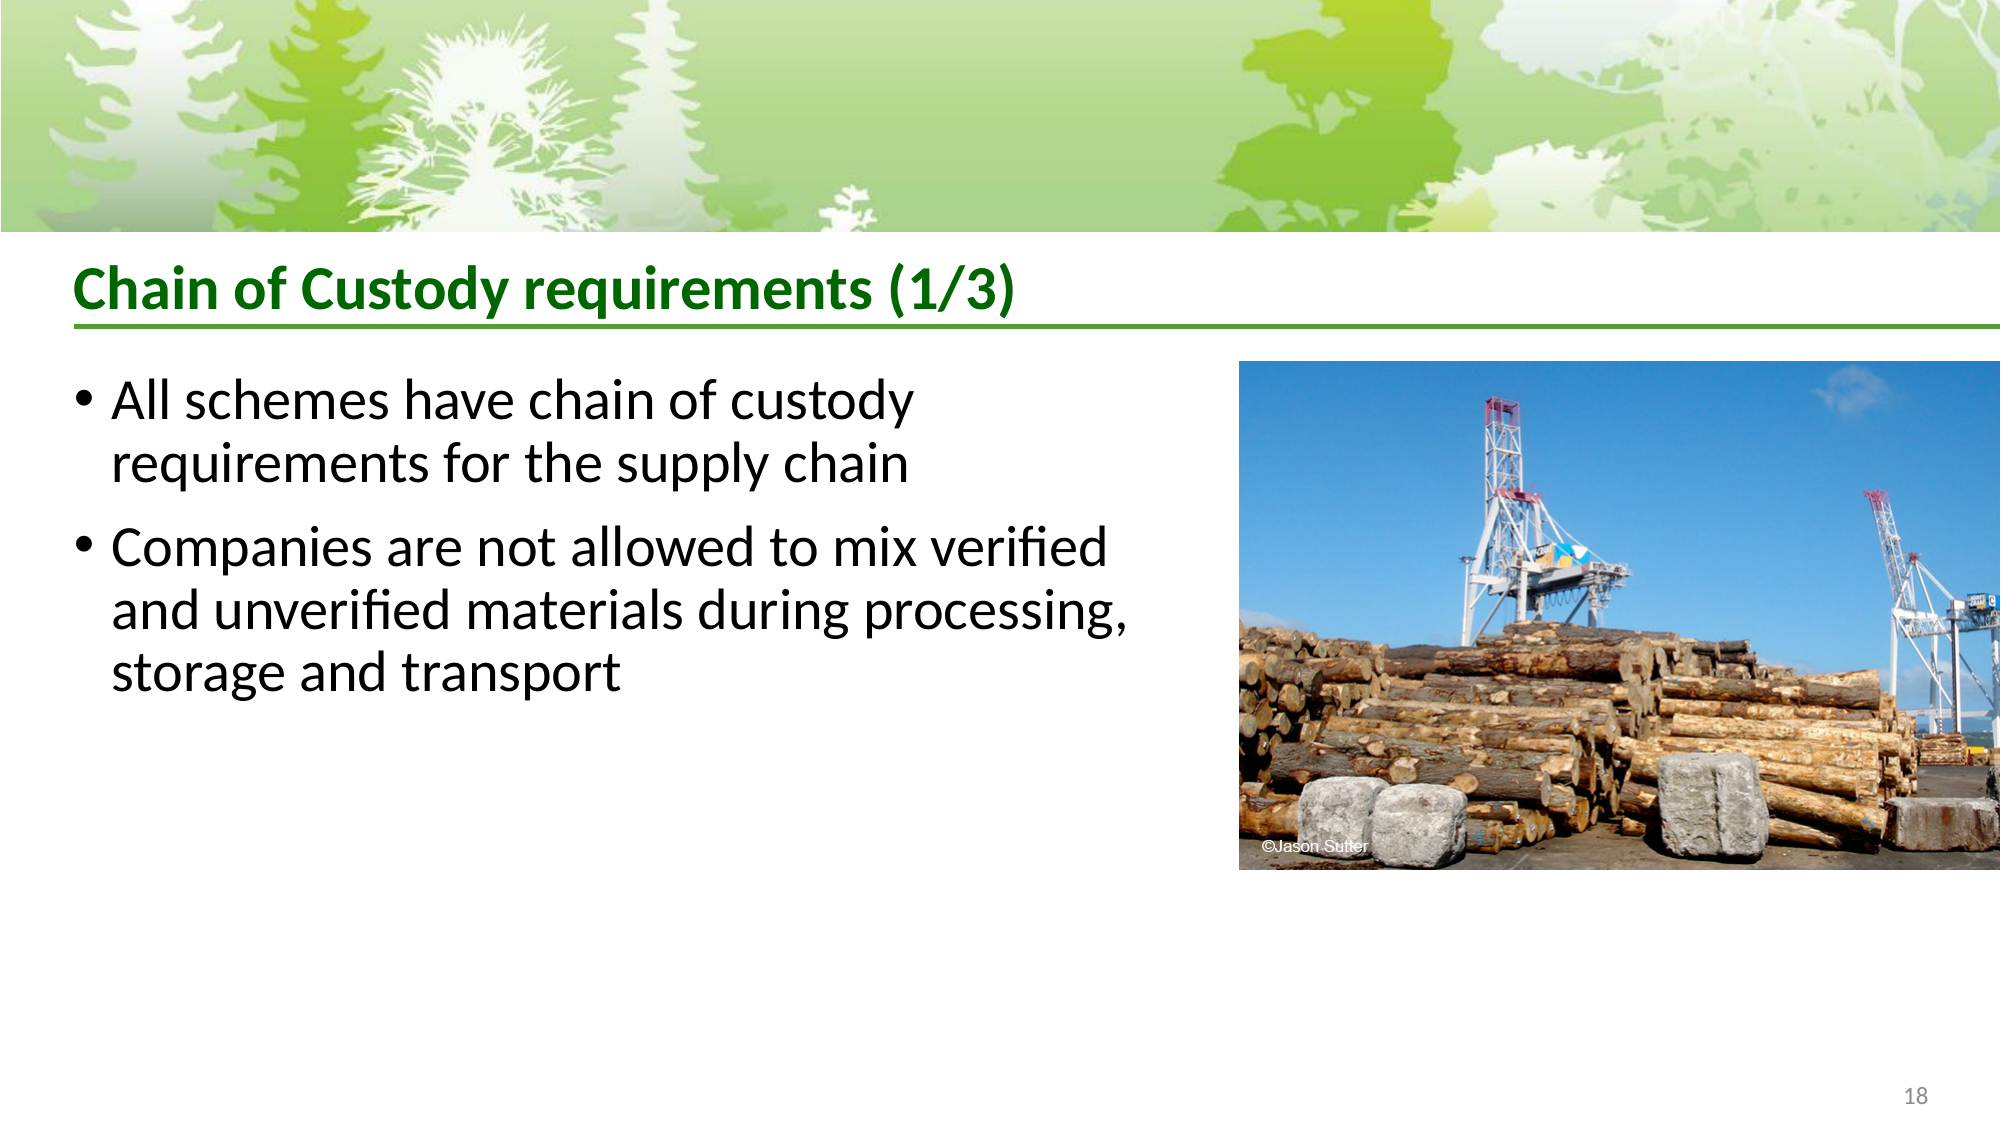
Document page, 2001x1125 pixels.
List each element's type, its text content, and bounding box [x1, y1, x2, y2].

picture [1239, 361, 2000, 870]
picture [0, 0, 2000, 232]
list All schemes have chain of custody requirements for the supply chain Companies are not allowed to mix verified and unverified materials during processing, storage and transport [58, 362, 1174, 1105]
slide_number 18 [1493, 1065, 1944, 1125]
title Chain of Custody requirements (1/3) [58, 195, 1409, 384]
